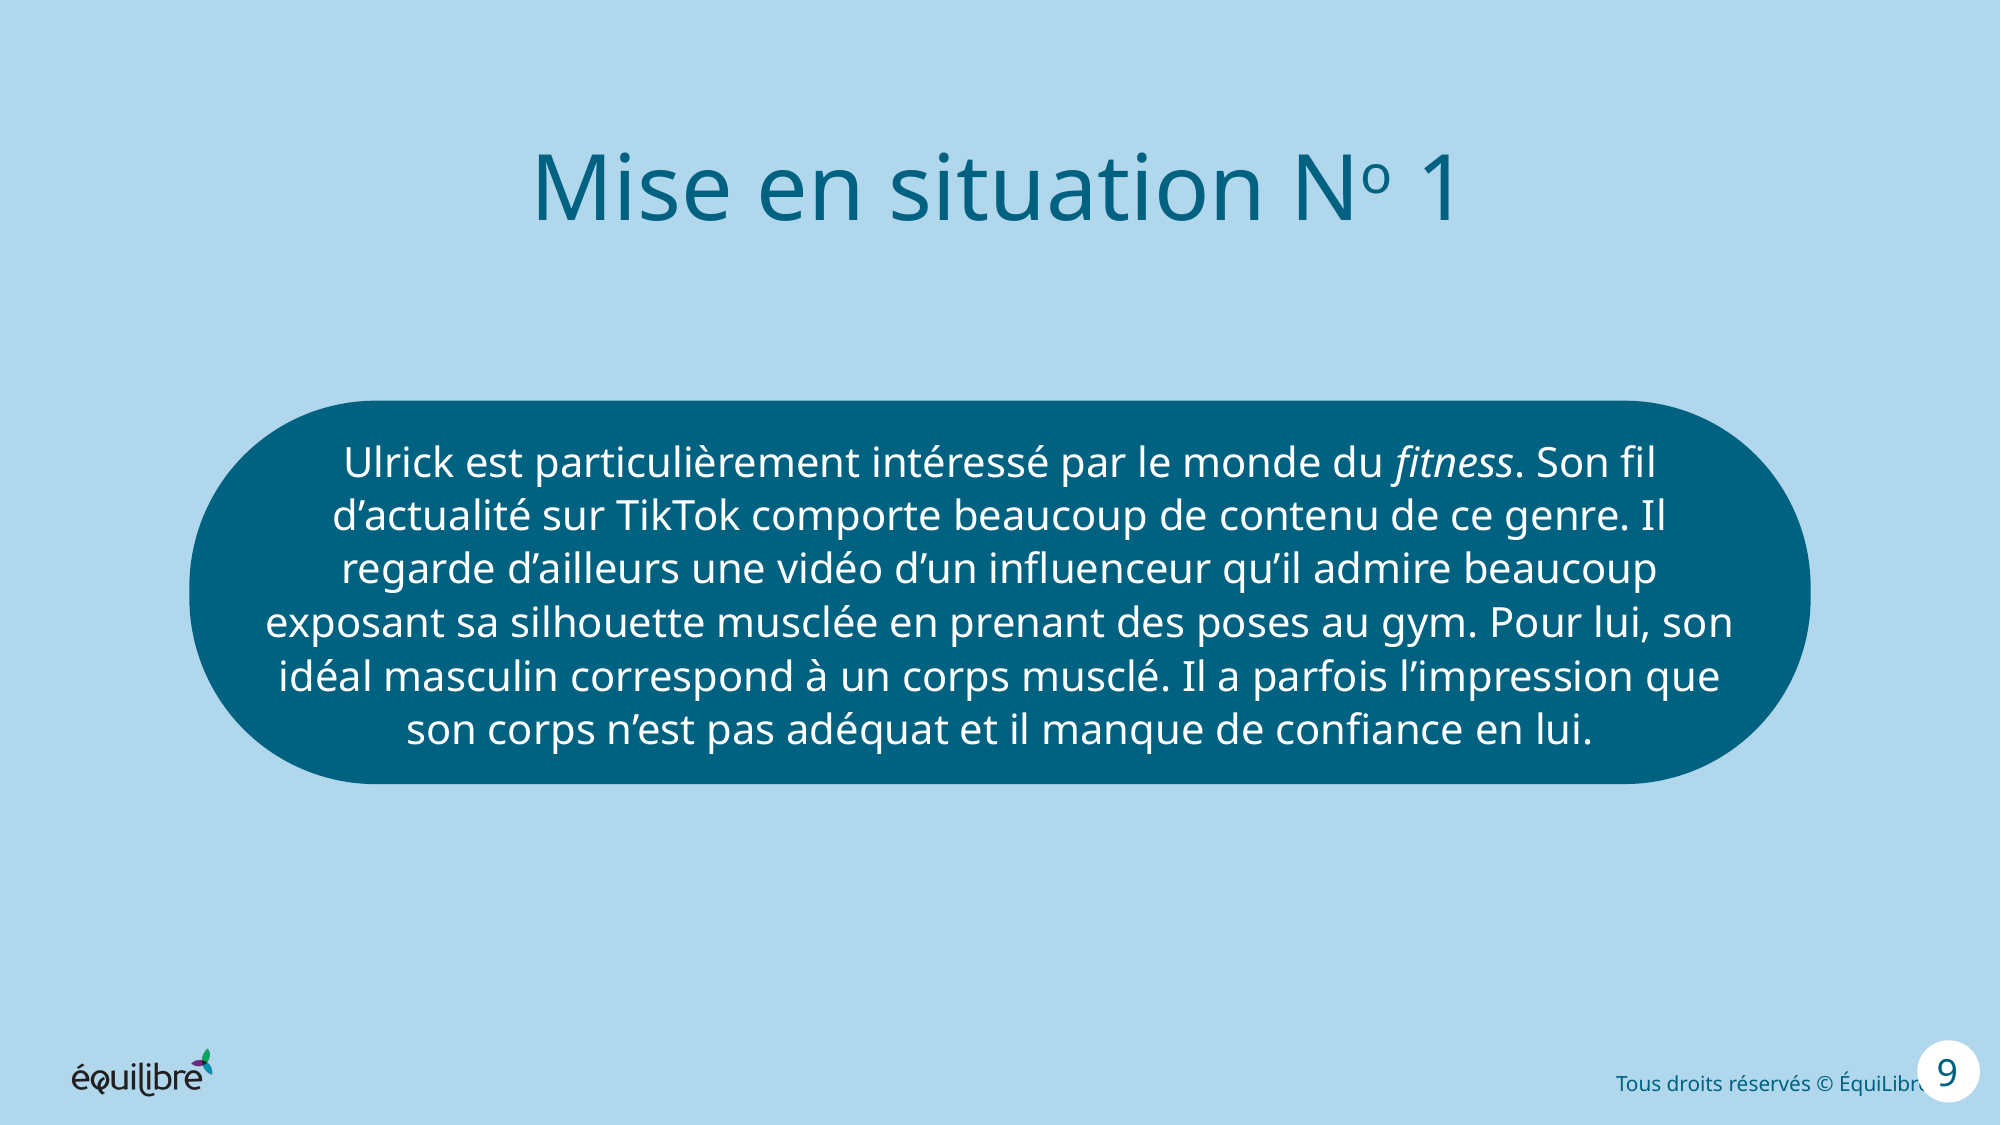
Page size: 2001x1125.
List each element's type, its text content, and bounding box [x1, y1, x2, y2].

picture [63, 1036, 221, 1125]
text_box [1917, 1040, 2000, 1103]
text_box Mise en situation No 1 [101, 82, 1899, 300]
text_box Ulrick est particulièrement intéressé par le monde du fitness. Son fil d’actualité sur TikTok comporte beaucoup de contenu de ce genre. Il regarde d’ailleurs une vidéo d’un influenceur qu’il admire beaucoup exposant sa silhouette musclée en prenant des poses au gym. Pour lui, son idéal masculin correspond à un corps musclé. Il a parfois l’impression que son corps n’est pas adéquat et il manque de confiance en lui. [189, 400, 1811, 785]
